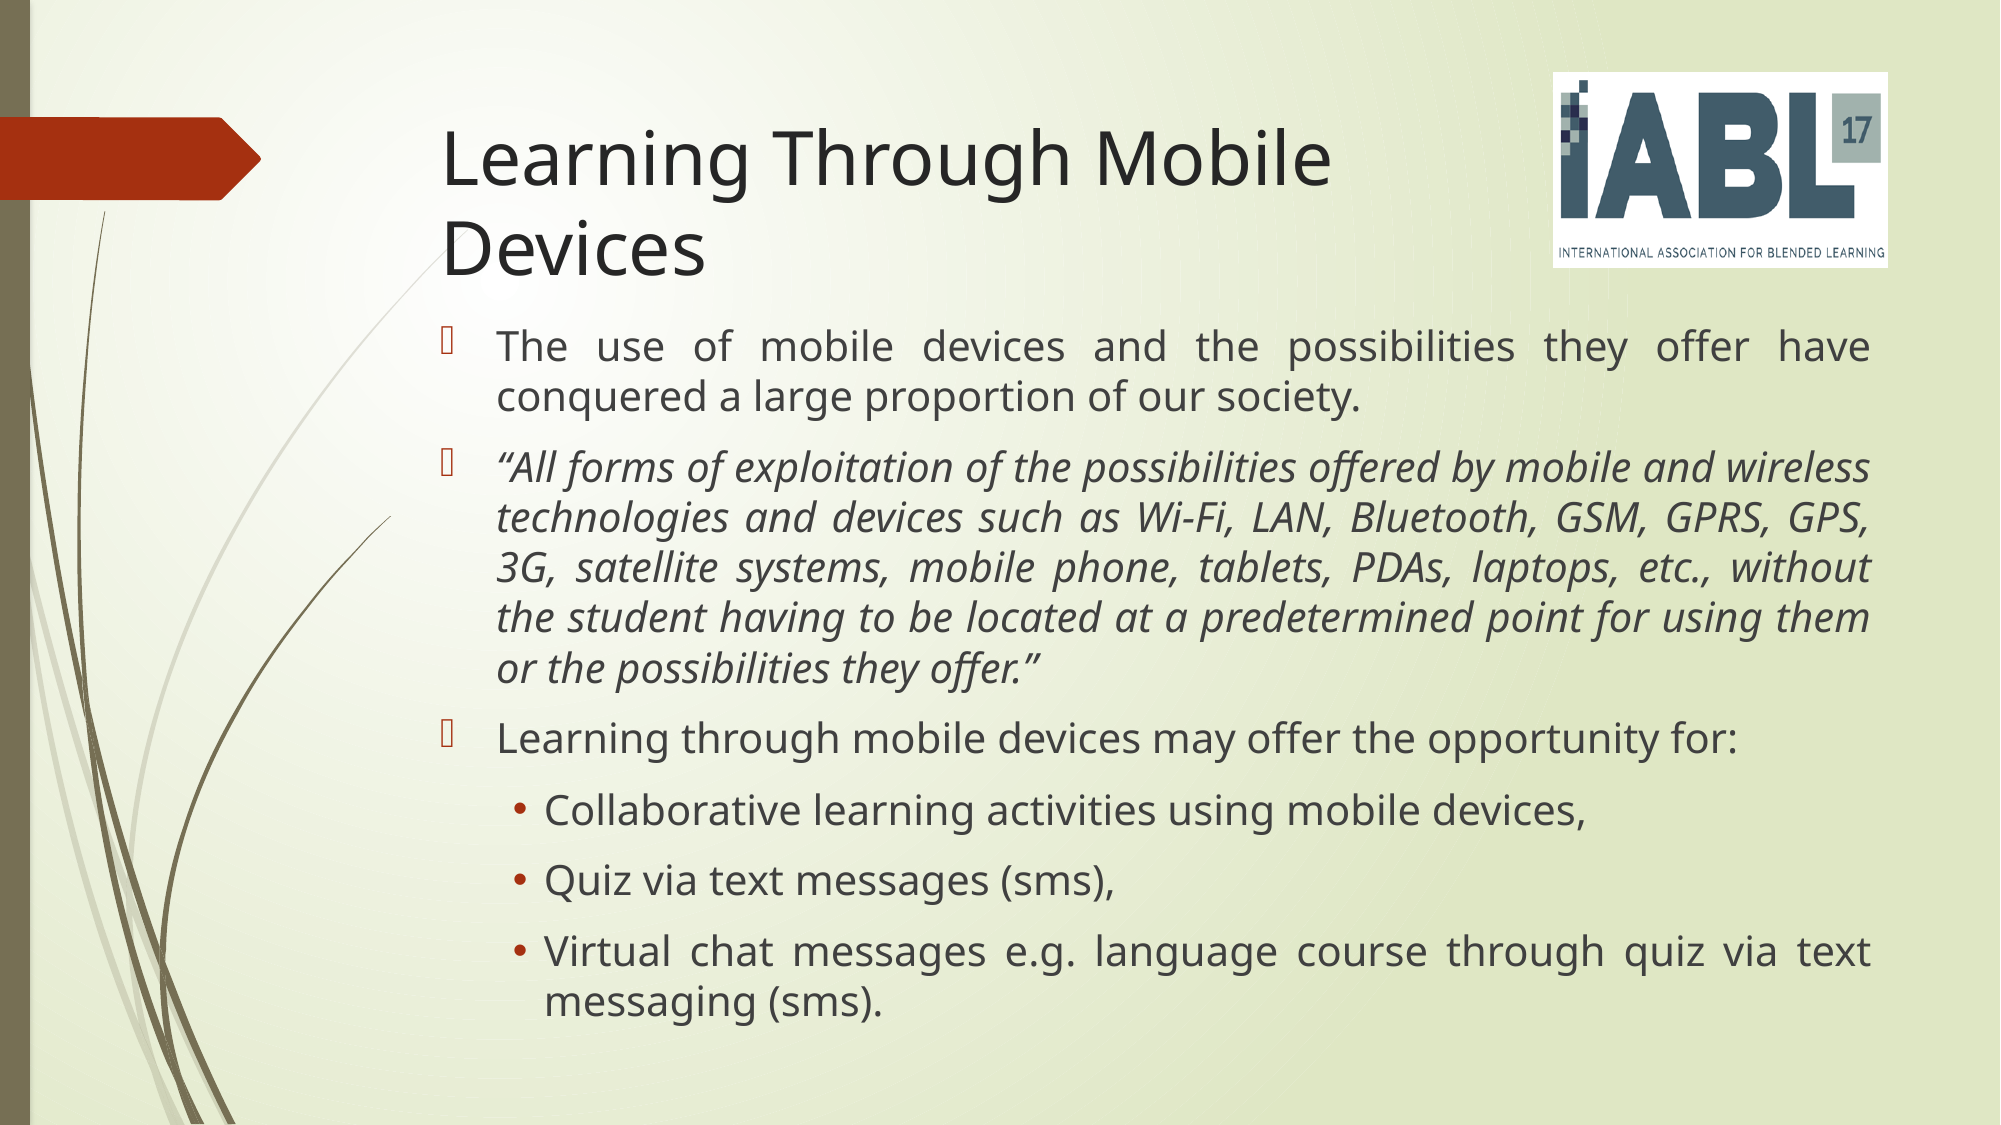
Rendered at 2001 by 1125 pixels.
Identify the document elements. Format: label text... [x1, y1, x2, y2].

list The use of mobile devices and the possibilities they offer have conquered a large proportion of our society. “All forms of exploitation of the possibilities offered by mobile and wireless technologies and devices such as Wi-Fi, LAN, Bluetooth, GSM, GPRS, GPS, 3G, satellite systems, mobile phone, tablets, PDAs, laptops, etc., without the student having to be located at a predetermined point for using them or the possibilities they offer.” Learning through mobile devices may offer the opportunity for: Collaborative learning activities using mobile devices, Quiz via text messages (sms), Virtual chat messages e.g. language course through quiz via text messaging (sms). [425, 312, 1888, 1125]
title Learning Through Mobile Devices [425, 102, 1888, 312]
picture [1553, 72, 1888, 268]
